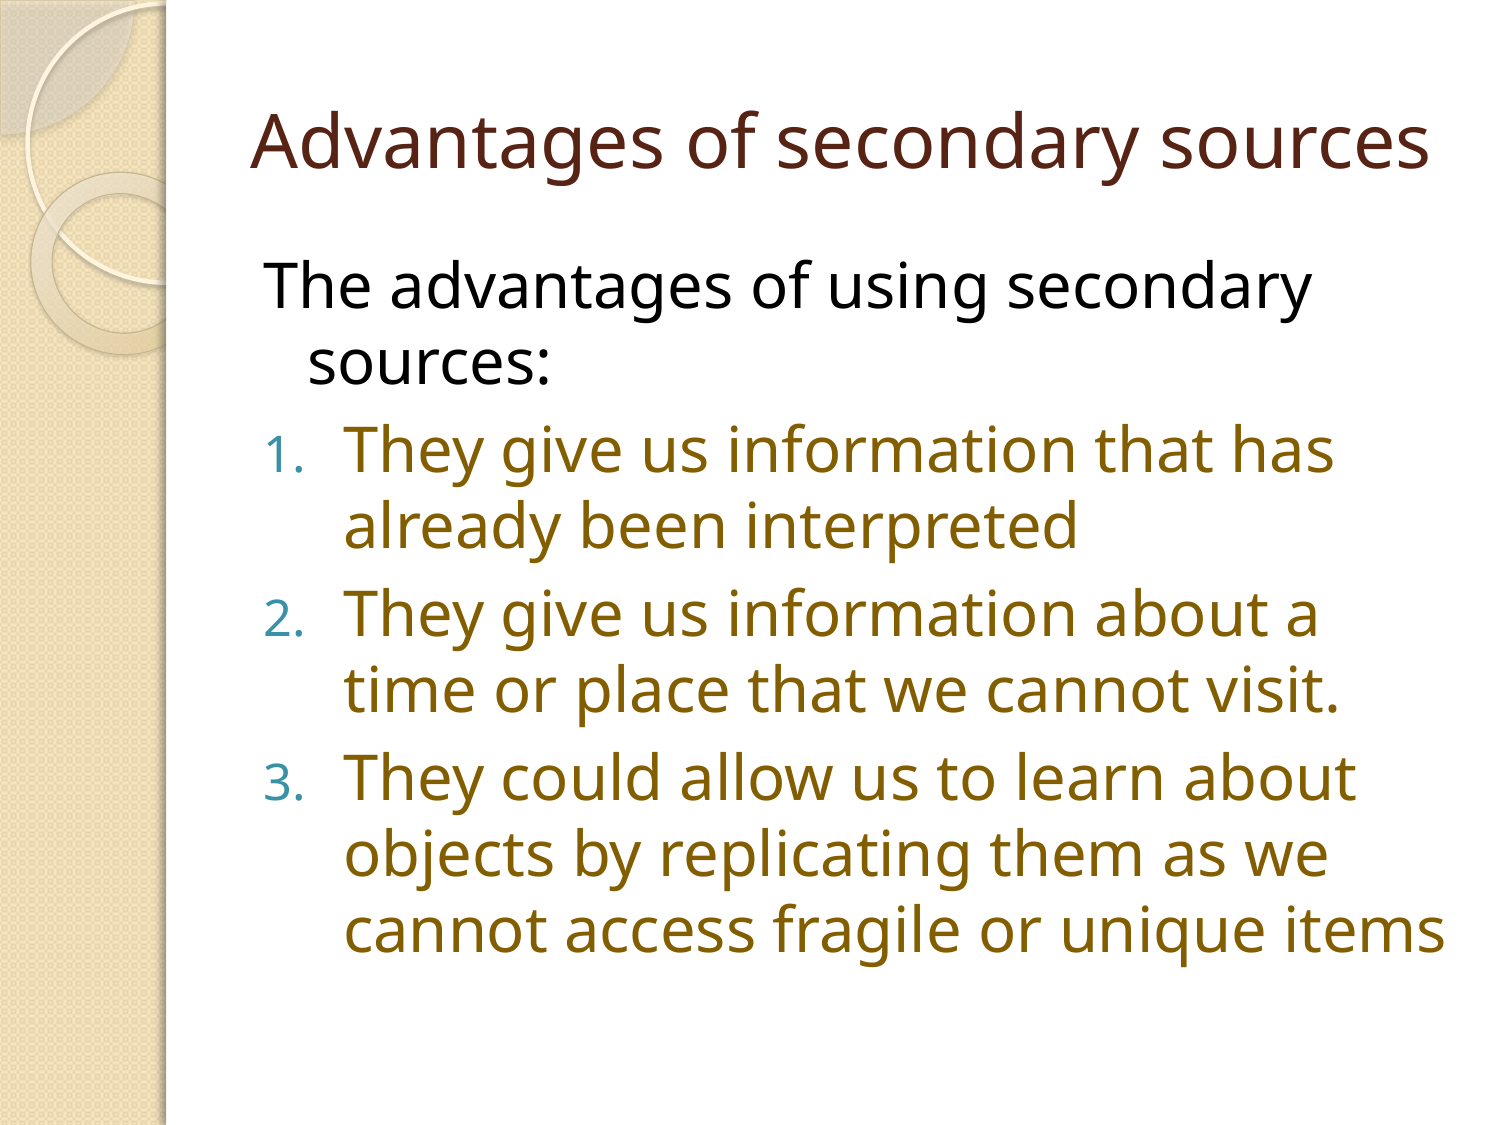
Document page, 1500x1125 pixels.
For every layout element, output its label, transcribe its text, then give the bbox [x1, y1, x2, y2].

title Advantages of secondary sources [235, 45, 1466, 233]
list The advantages of using secondary sources: They give us information that has already been interpreted They give us information about a time or place that we cannot visit. They could allow us to learn about objects by replicating them as we cannot access fragile or unique items [235, 237, 1466, 1026]
